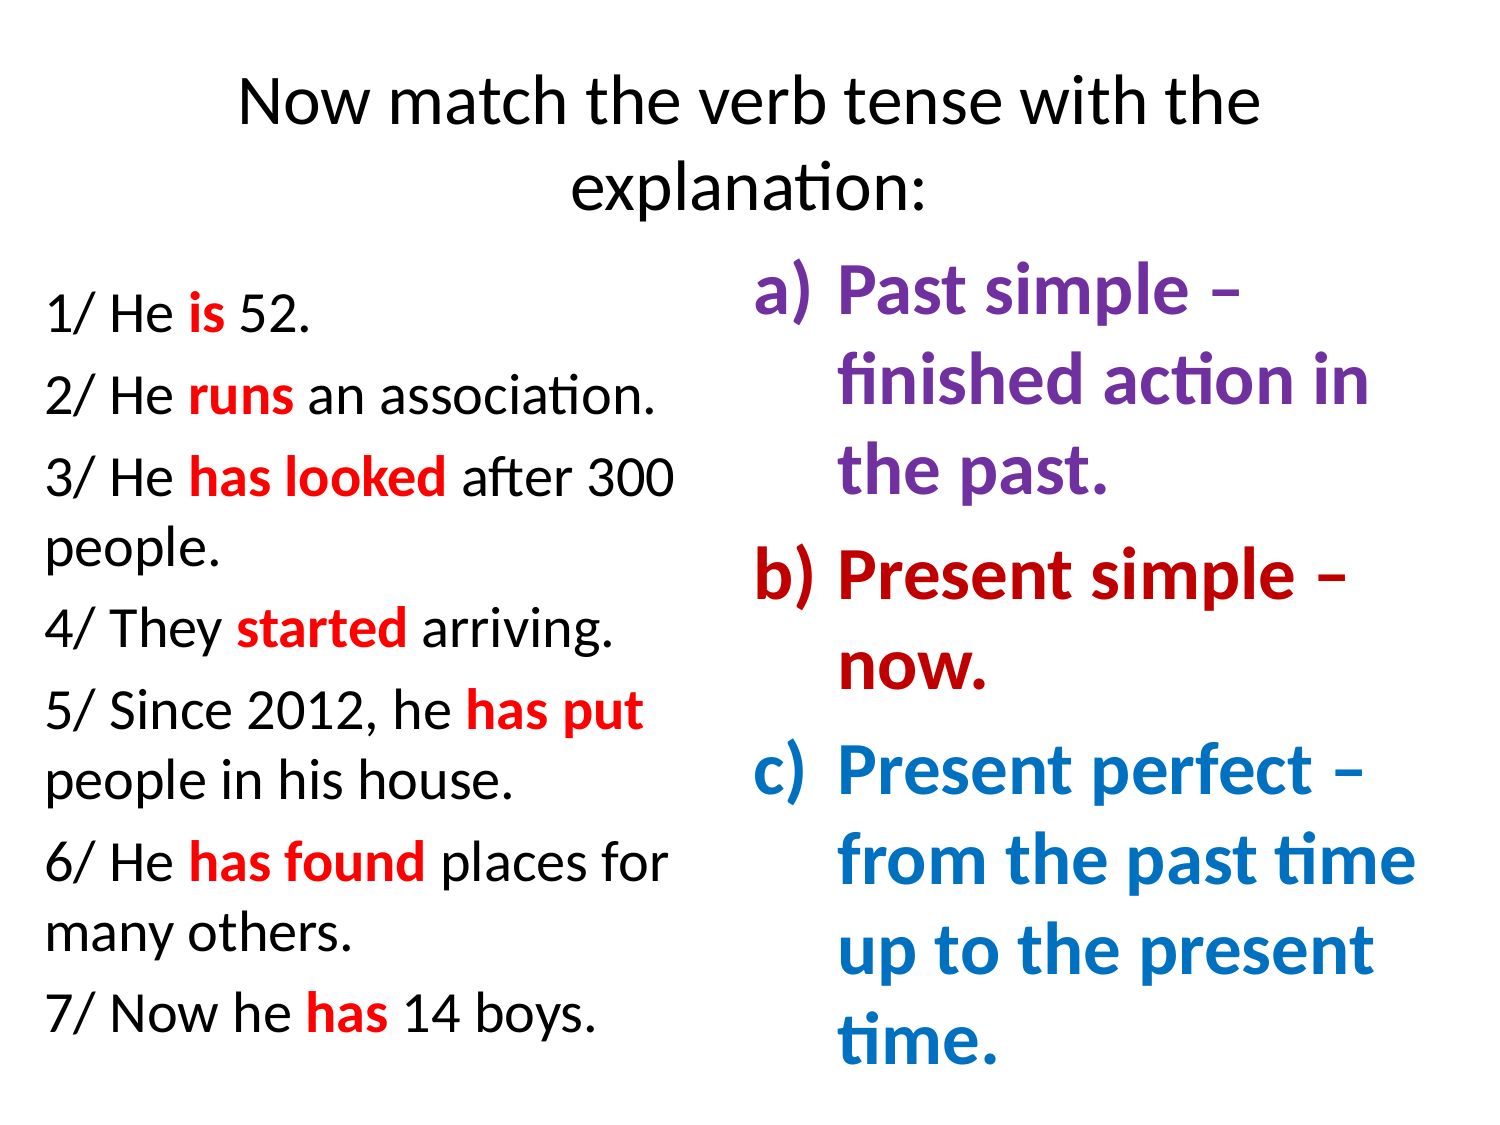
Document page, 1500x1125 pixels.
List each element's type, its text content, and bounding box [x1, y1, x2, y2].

list Past simple – finished action in the past. Present simple – now. Present perfect – from the past time up to the present time. [738, 231, 1460, 1081]
list 1/ He is 52. 2/ He runs an association. 3/ He has looked after 300 people. 4/ They started arriving. 5/ Since 2012, he has put people in his house. 6/ He has found places for many others. 7/ Now he has 14 boys. [29, 267, 738, 1094]
title Now match the verb tense with the explanation: [75, 45, 1425, 233]
